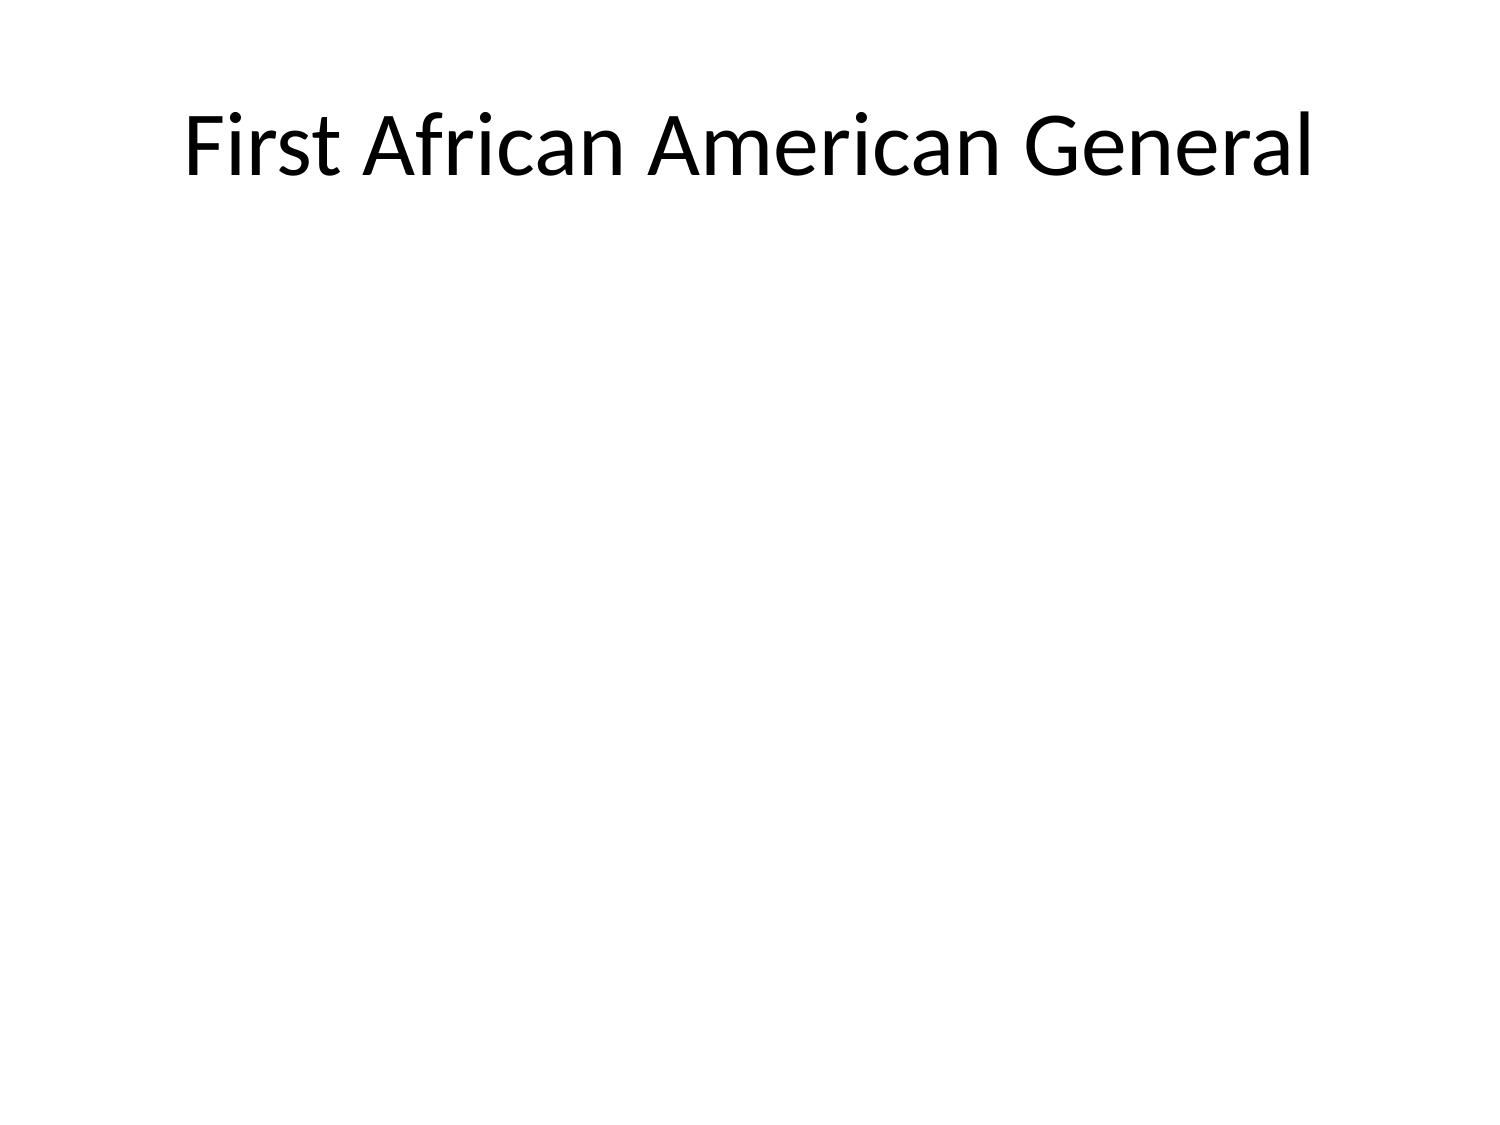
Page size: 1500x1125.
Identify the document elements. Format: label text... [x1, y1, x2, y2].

title First African American General [75, 45, 1425, 233]
